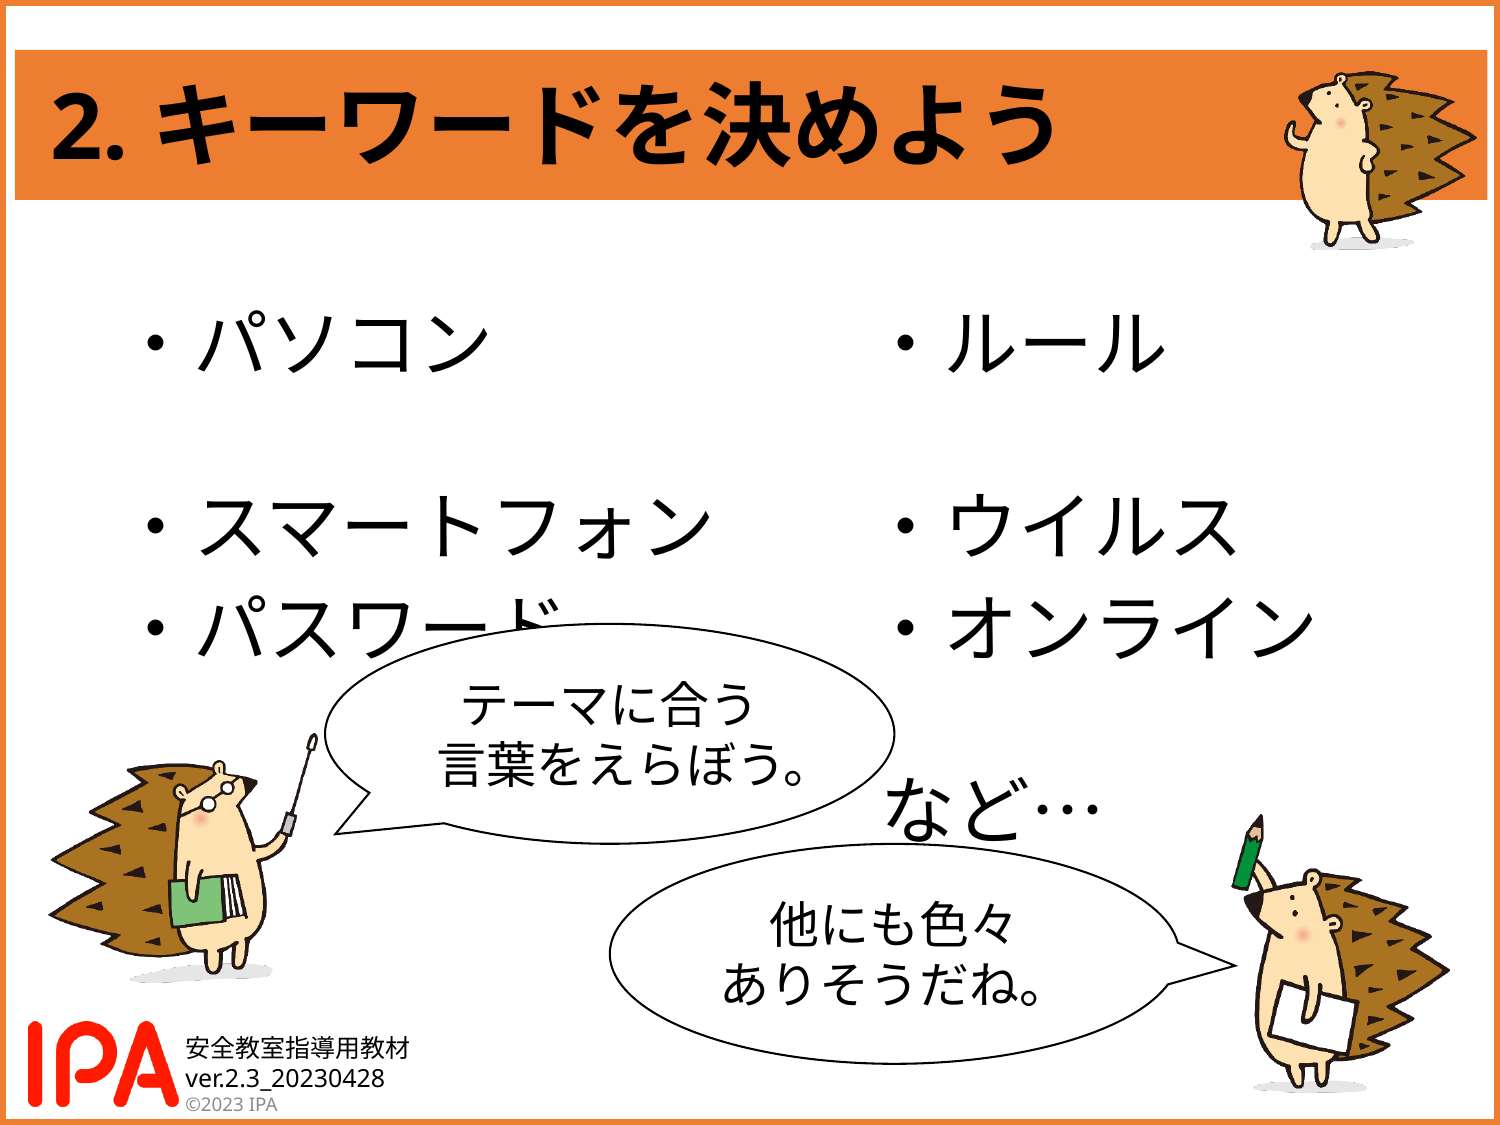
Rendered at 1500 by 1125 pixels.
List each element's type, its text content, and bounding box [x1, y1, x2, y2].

list ・パソコン ・ルール ・スマートフォン ・ウイルス ・パスワード ・オンライン など… [103, 299, 1397, 1014]
text_box 他にも色々 ありそうだね。 [608, 842, 1231, 1065]
title 2.キーワードを決めよう [35, 65, 1341, 195]
picture [1284, 71, 1477, 250]
text_box テーマに合う 言葉をえらぼう。 [324, 622, 896, 845]
picture [47, 733, 318, 983]
picture [1231, 814, 1450, 1093]
picture [28, 1021, 179, 1107]
